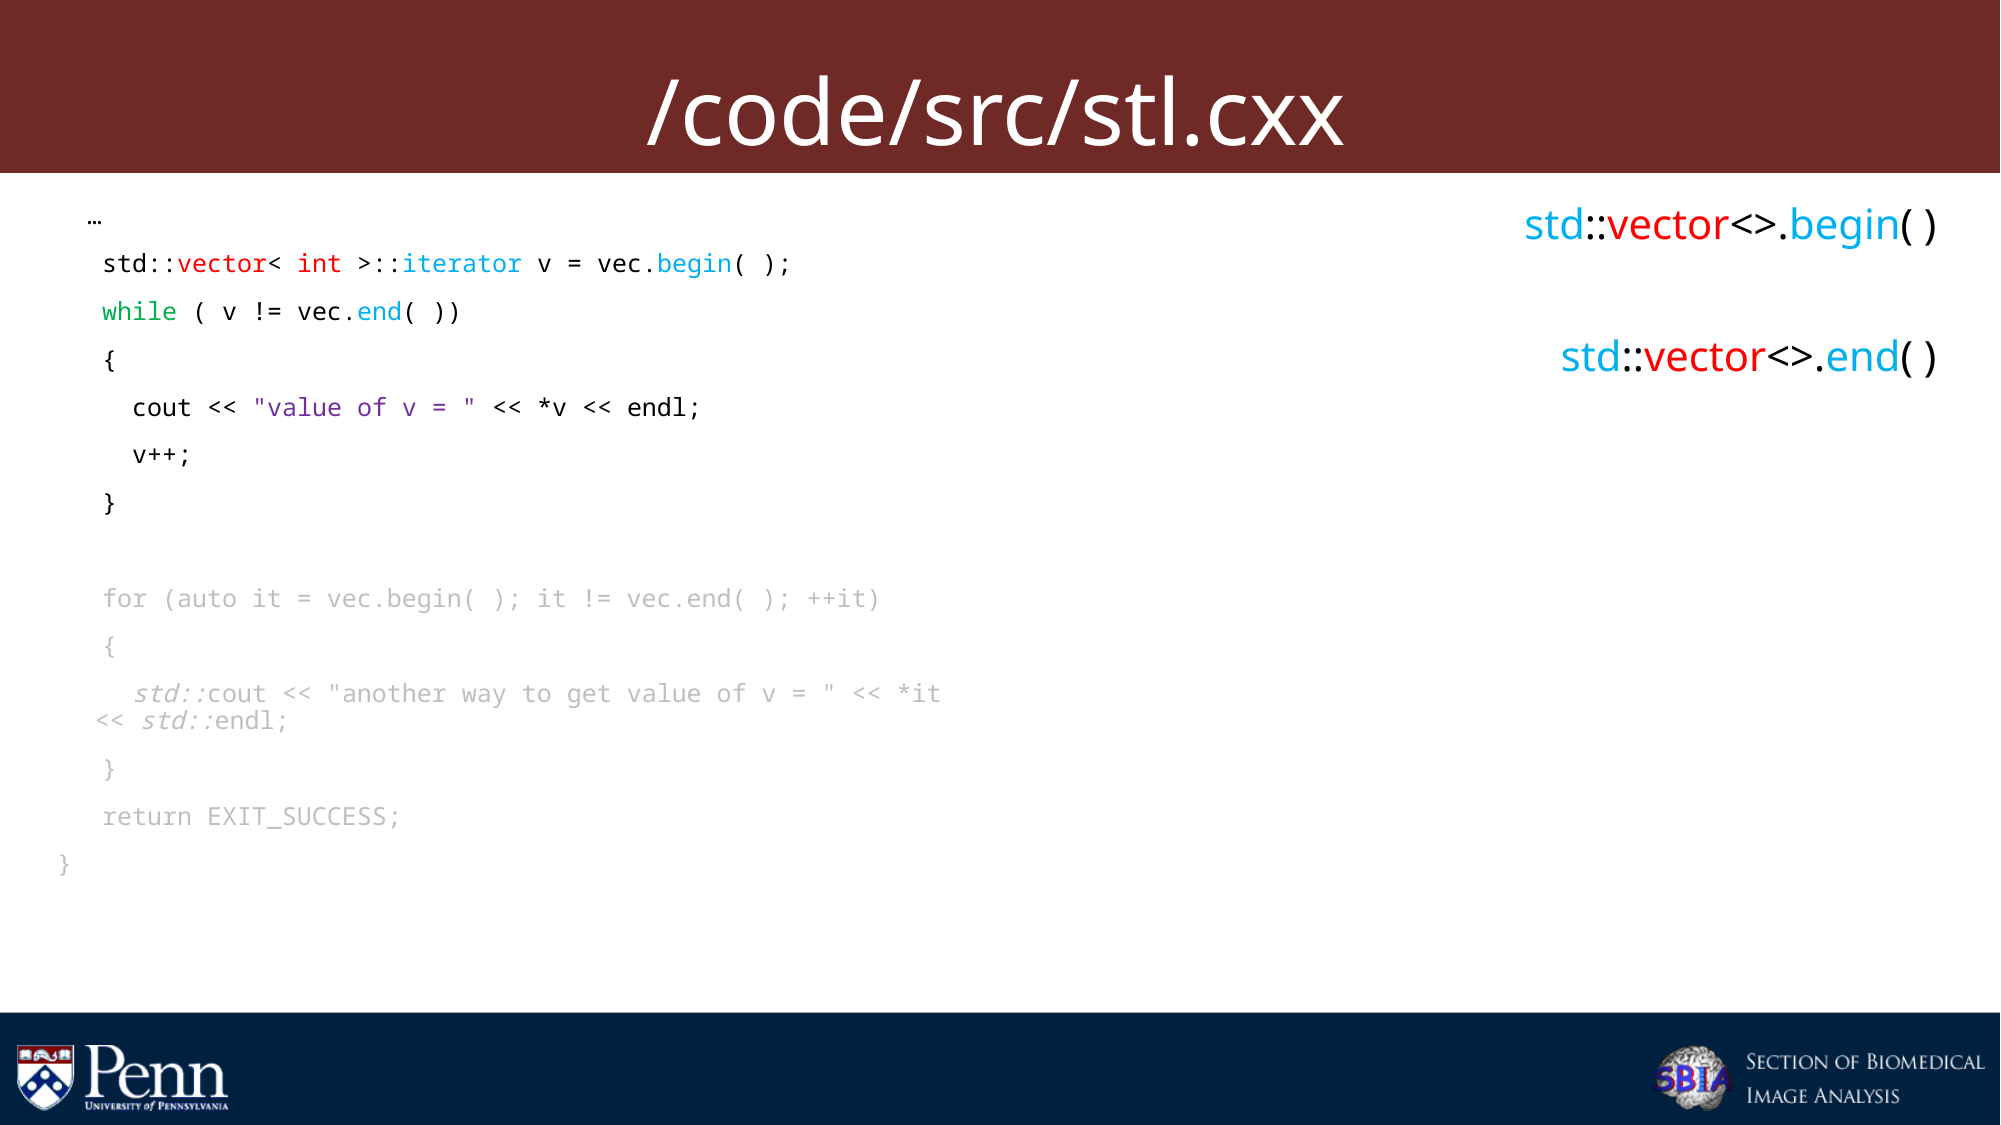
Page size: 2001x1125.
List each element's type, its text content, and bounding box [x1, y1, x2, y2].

list … std::vector< int >::iterator v = vec.begin( ); while ( v != vec.end( )) { cout << "value of v = " << *v << endl; v++; } for (auto it = vec.begin( ); it != vec.end( ); ++it) { std::cout << "another way to get value of v = " << *it << std::endl; } return EXIT_SUCCESS; } [42, 195, 988, 1014]
title /code/src/stl.cxx [42, 0, 1952, 173]
list std::vector<>.begin( ) std::vector<>.end( ) [1012, 195, 1952, 1014]
picture [17, 1045, 228, 1111]
picture [1652, 1044, 1985, 1112]
